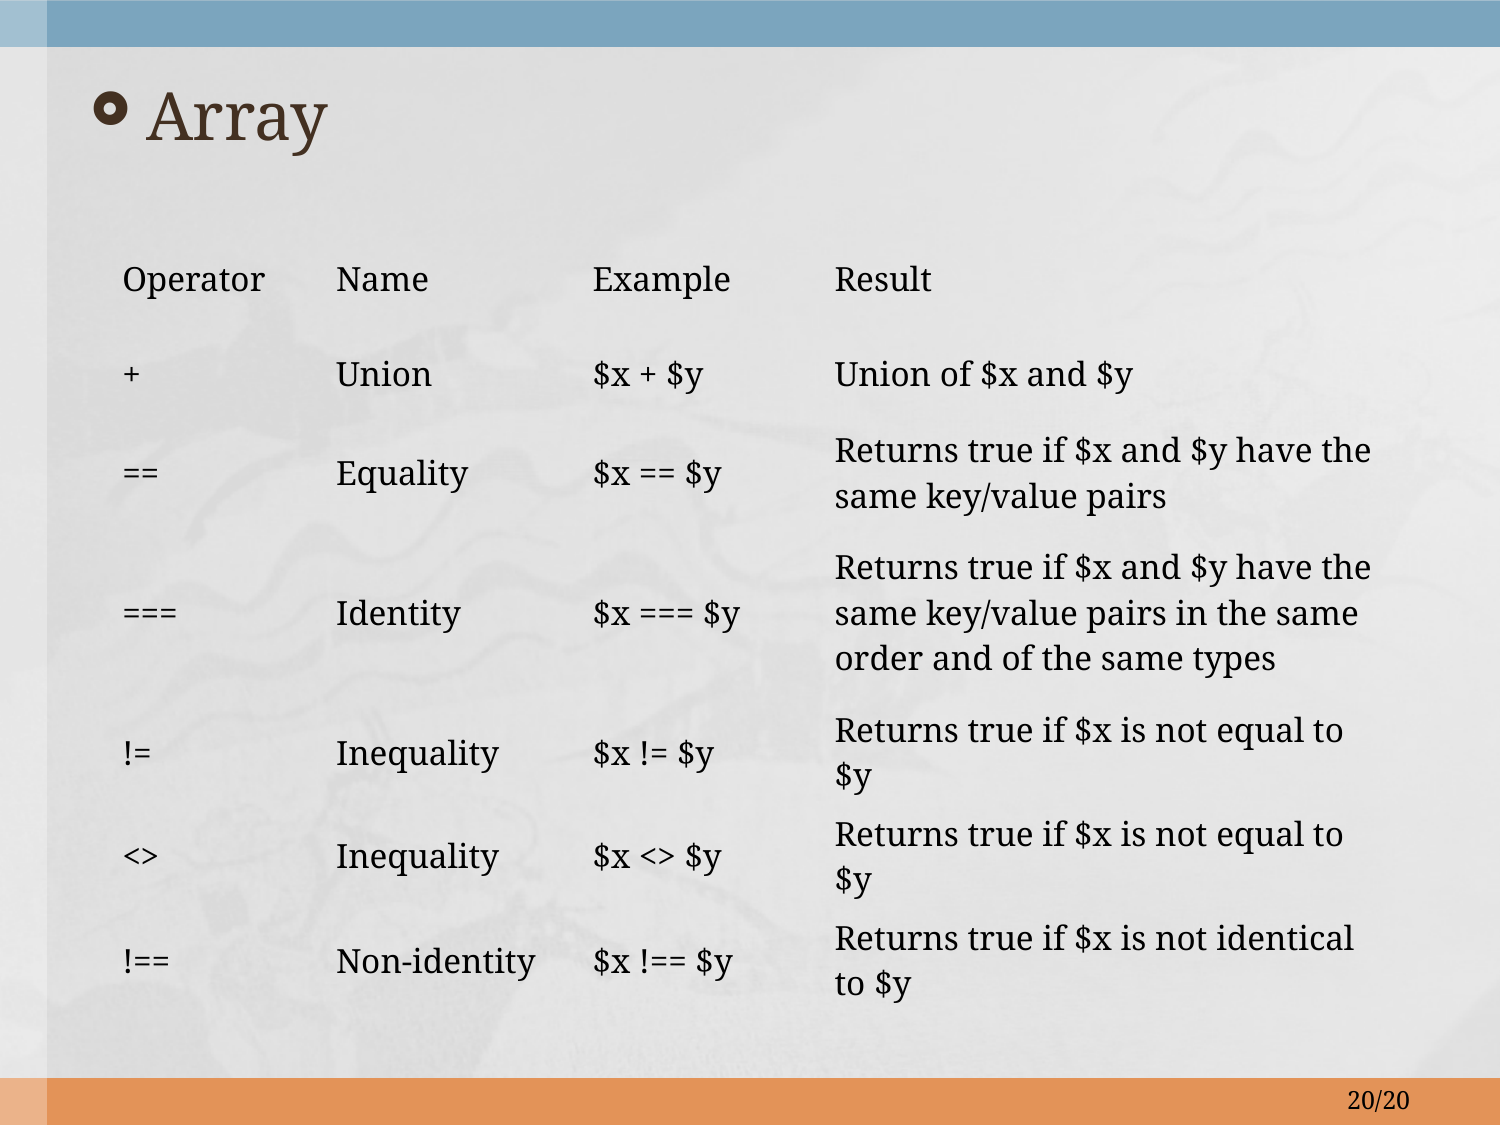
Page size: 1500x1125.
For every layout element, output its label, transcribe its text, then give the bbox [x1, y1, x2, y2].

table_header Result [821, 232, 1391, 326]
table_cell Non-identity [323, 908, 579, 1012]
table_header Example [579, 232, 821, 326]
table_cell == [109, 421, 323, 525]
table_cell Returns true if $x is not equal to $y [821, 700, 1391, 804]
table_cell + [109, 326, 323, 421]
table_cell <> [109, 804, 323, 908]
table_cell Returns true if $x is not equal to $y [821, 804, 1391, 908]
table_header Name [323, 232, 579, 326]
table_cell Union of $x and $y [821, 326, 1391, 421]
table_cell Returns true if $x and $y have the same key/value pairs in the same order and of the same types [821, 525, 1391, 700]
table_cell $x === $y [579, 525, 821, 700]
table_cell === [109, 525, 323, 700]
table_cell != [109, 700, 323, 804]
table_header Operator [109, 232, 323, 326]
slide_number 20/20 [1074, 1078, 1425, 1125]
table_cell $x !== $y [579, 908, 821, 1012]
table_cell $x == $y [579, 421, 821, 525]
table_cell Returns true if $x is not identical to $y [821, 908, 1391, 1012]
table_cell $x + $y [579, 326, 821, 421]
table_cell Identity [323, 525, 579, 700]
table_cell $x != $y [579, 700, 821, 804]
table_cell !== [109, 908, 323, 1012]
table_cell Inequality [323, 700, 579, 804]
table_cell Returns true if $x and $y have the same key/value pairs [821, 421, 1391, 525]
table_cell Union [323, 326, 579, 421]
table_cell Equality [323, 421, 579, 525]
table_cell Inequality [323, 804, 579, 908]
list Array [75, 66, 1425, 1005]
table_cell $x <> $y [579, 804, 821, 908]
